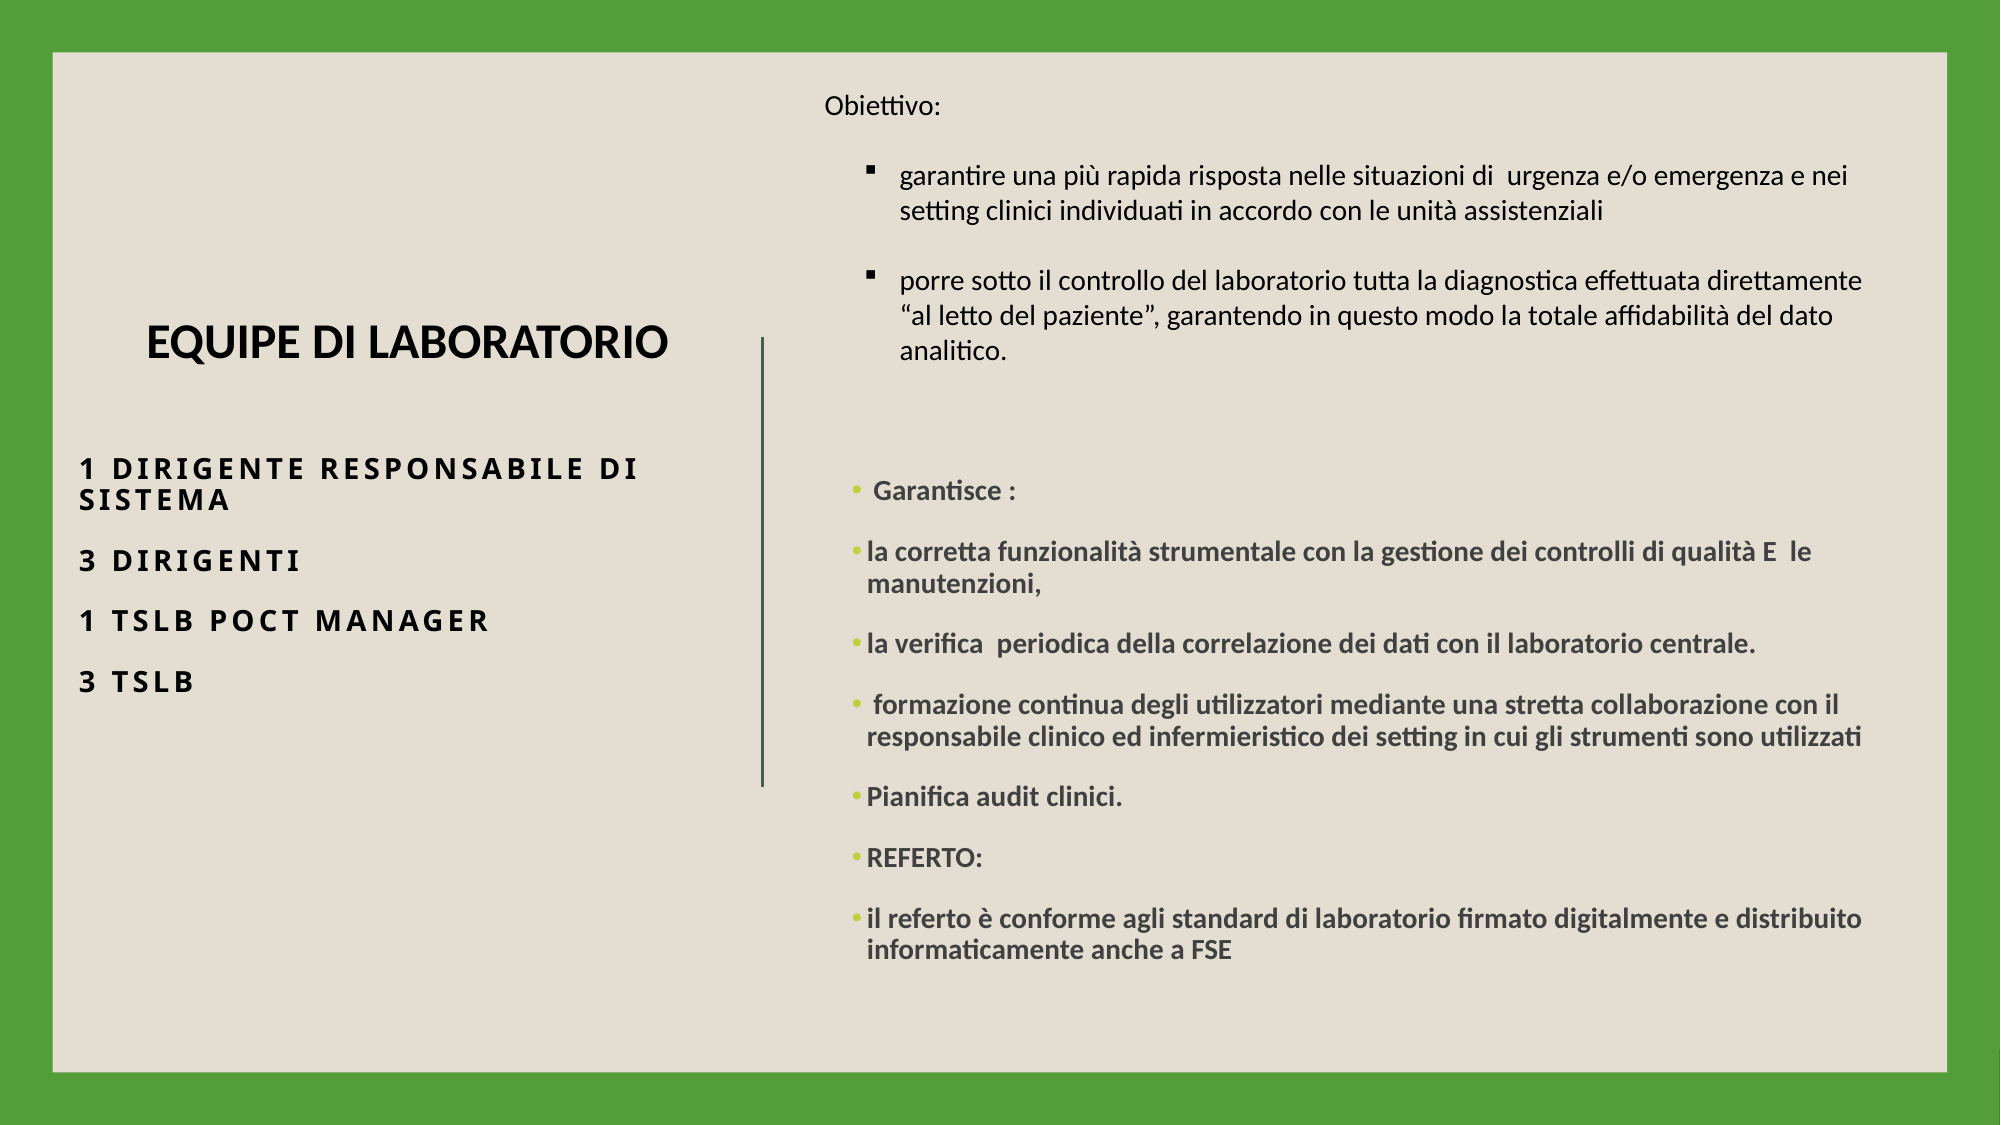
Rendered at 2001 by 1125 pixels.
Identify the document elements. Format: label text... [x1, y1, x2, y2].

text_box 1 DIRIGENTE RESPONSABILE DI SISTEMA 3 DIRIGENTI 1 TSLB POCT MANAGER 3 TSLB [63, 446, 752, 702]
text_box [0, 0, 2000, 1125]
text_box [51, 51, 1948, 1074]
list Garantisce : la corretta funzionalità strumentale con la gestione dei controlli di qualità E le manutenzioni, la verifica periodica della correlazione dei dati con il laboratorio centrale. formazione continua degli utilizzatori mediante una stretta collaborazione con il responsabile clinico ed infermieristico dei setting in cui gli strumenti sono utilizzati Pianifica audit clinici. REFERTO: il referto è conforme agli standard di laboratorio firmato digitalmente e distribuito informaticamente anche a FSE [851, 461, 1875, 1046]
text_box EQUIPE DI LABORATORIO [131, 301, 684, 377]
text_box Obiettivo: garantire una più rapida risposta nelle situazioni di urgenza e/o emergenza e nei setting clinici individuati in accordo con le unità assistenziali porre sotto il controllo del laboratorio tutta la diagnostica effettuata direttamente “al letto del paziente”, garantendo in questo modo la totale affidabilità del dato analitico. [809, 79, 1901, 409]
